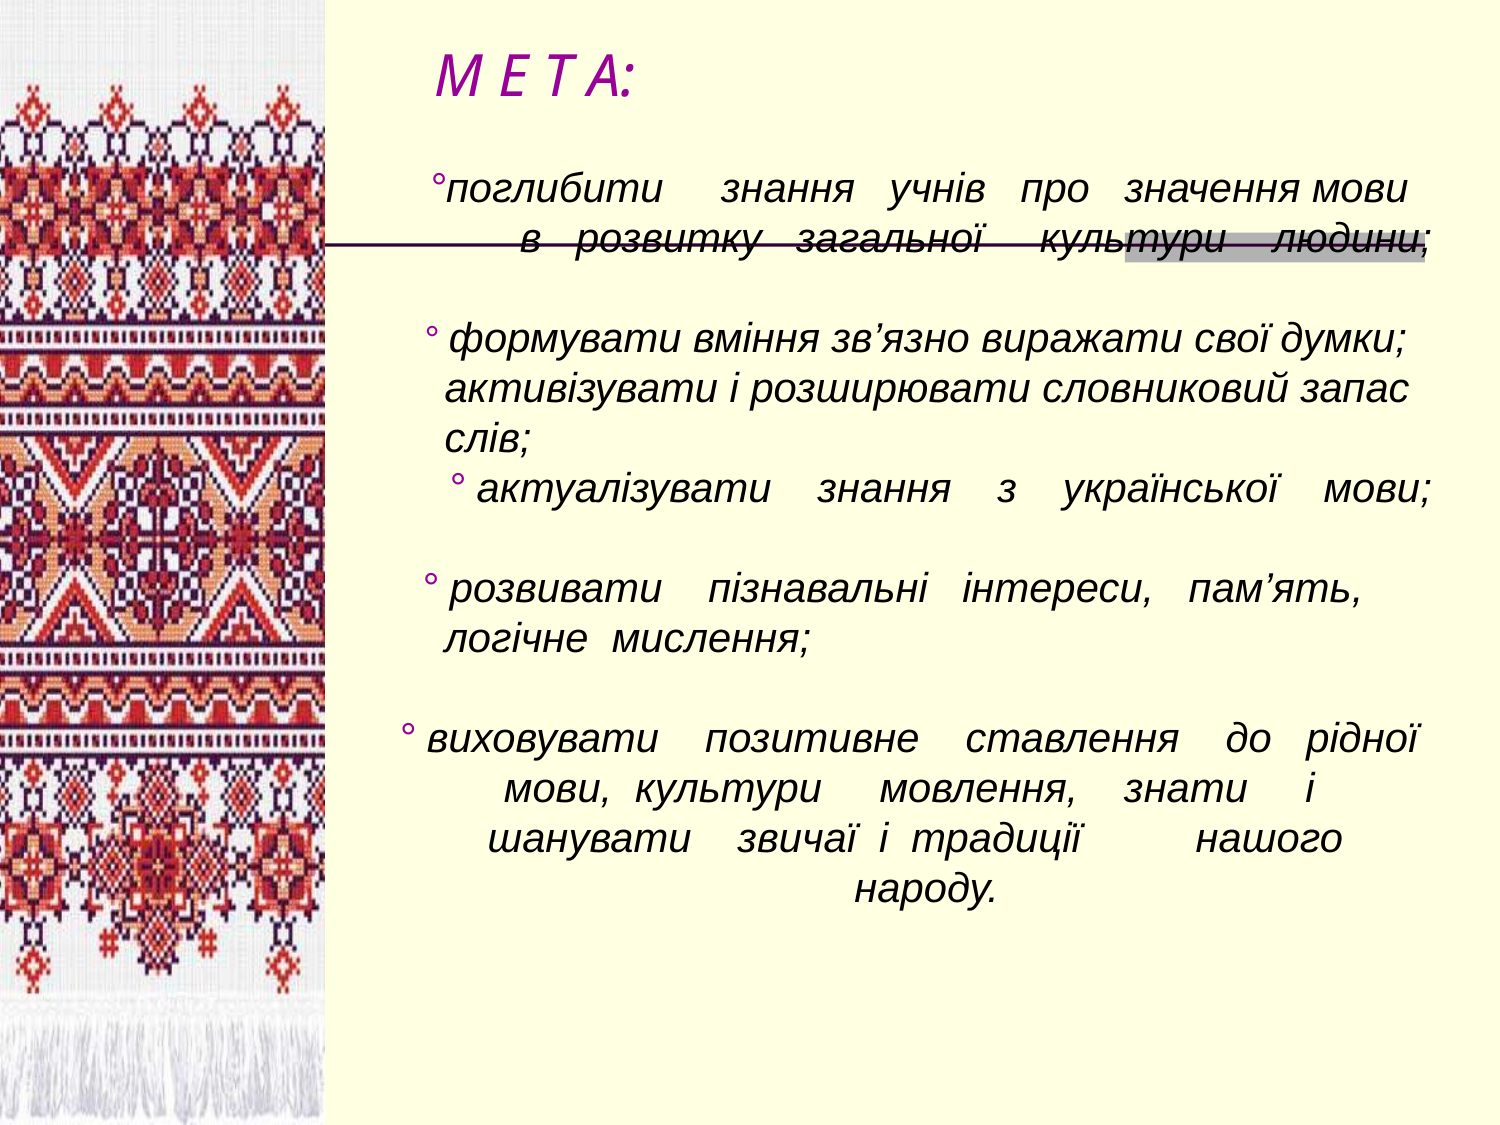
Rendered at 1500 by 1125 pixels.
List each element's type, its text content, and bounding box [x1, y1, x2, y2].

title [0, 0, 325, 1125]
text_box М Е Т А: [419, 31, 715, 116]
text_box °поглибити знання учнів про значення мови в розвитку загальної культури людини; ° формувати вміння зв’язно виражати свої думки; активізувати і розширювати словниковий запас слів; ° актуалізувати знання з української мови; ° розвивати пізнавальні інтереси, пам’ять, логічне мислення; ° виховувати позитивне ставлення до рідної мови, культури мовлення, знати і шанувати звичаї і традиції нашого народу. [383, 153, 1447, 979]
